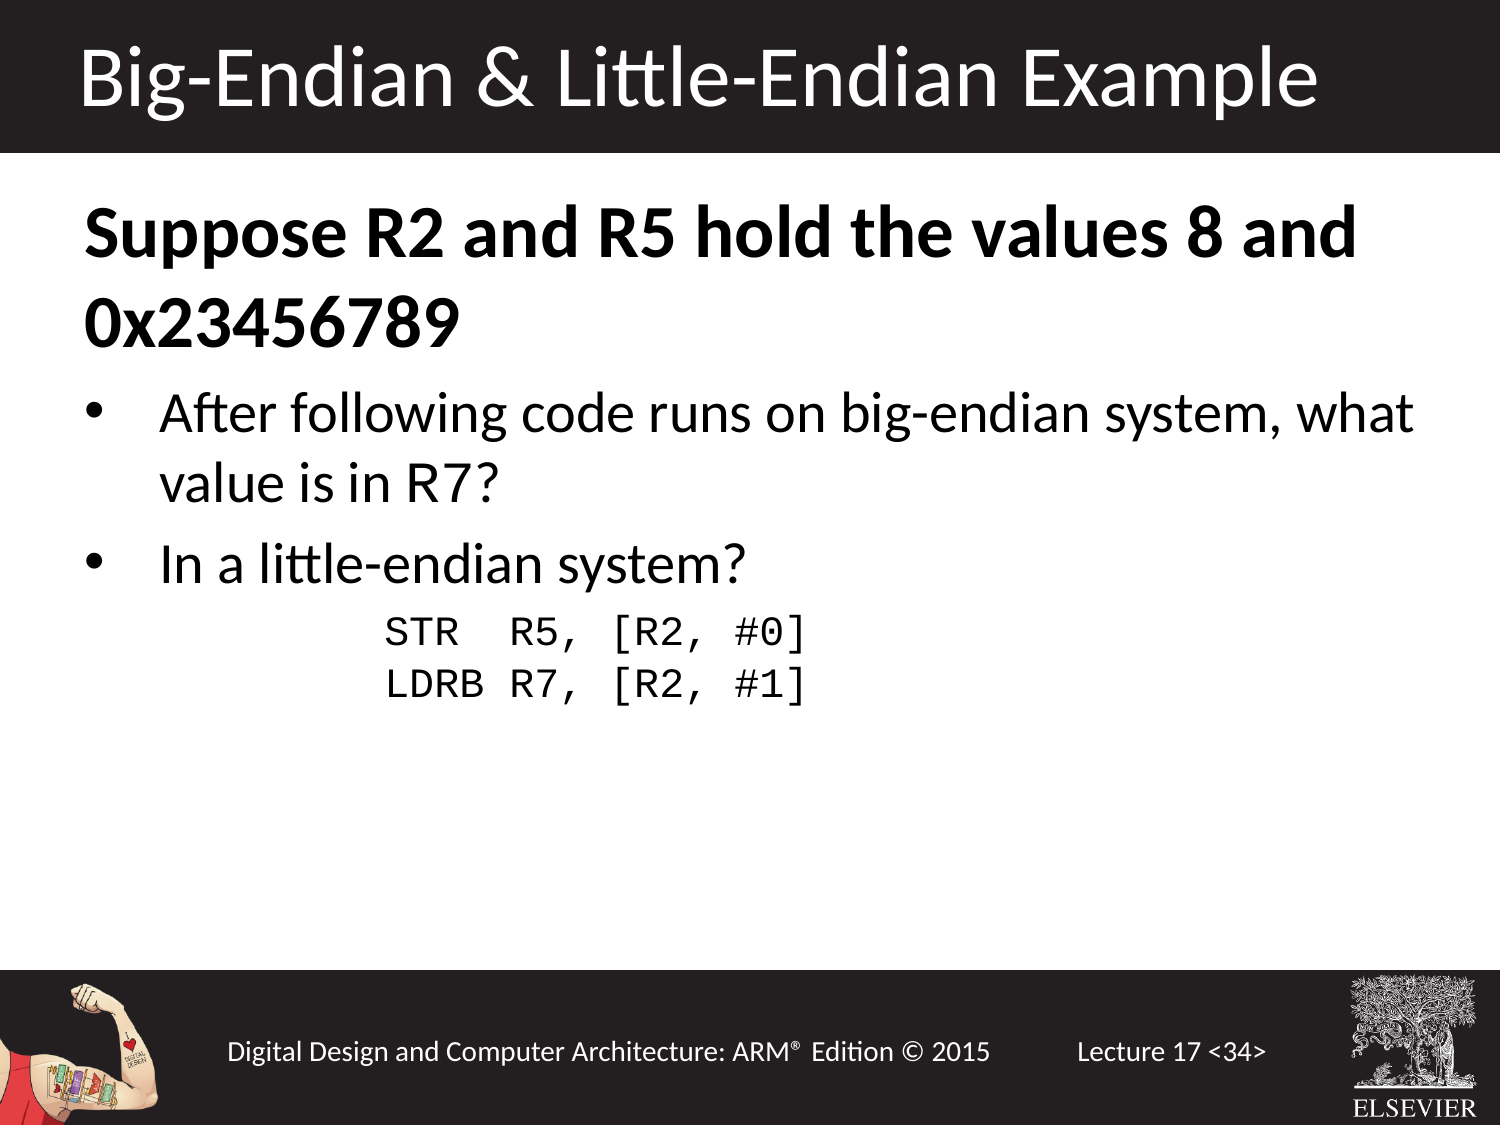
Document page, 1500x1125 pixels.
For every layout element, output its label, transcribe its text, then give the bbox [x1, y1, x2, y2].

text_box [112, 988, 1438, 1050]
picture [1350, 974, 1477, 1117]
text_box Big-Endian & Little-Endian Example [63, 11, 1364, 131]
text_box [87, 988, 112, 1025]
picture [0, 979, 163, 1125]
text_box Suppose R2 and R5 hold the values 8 and 0x23456789 After following code runs on big-endian system, what value is in R7? In a little-endian system? STR R5, [R2, #0] LDRB R7, [R2, #1] [69, 174, 1457, 988]
